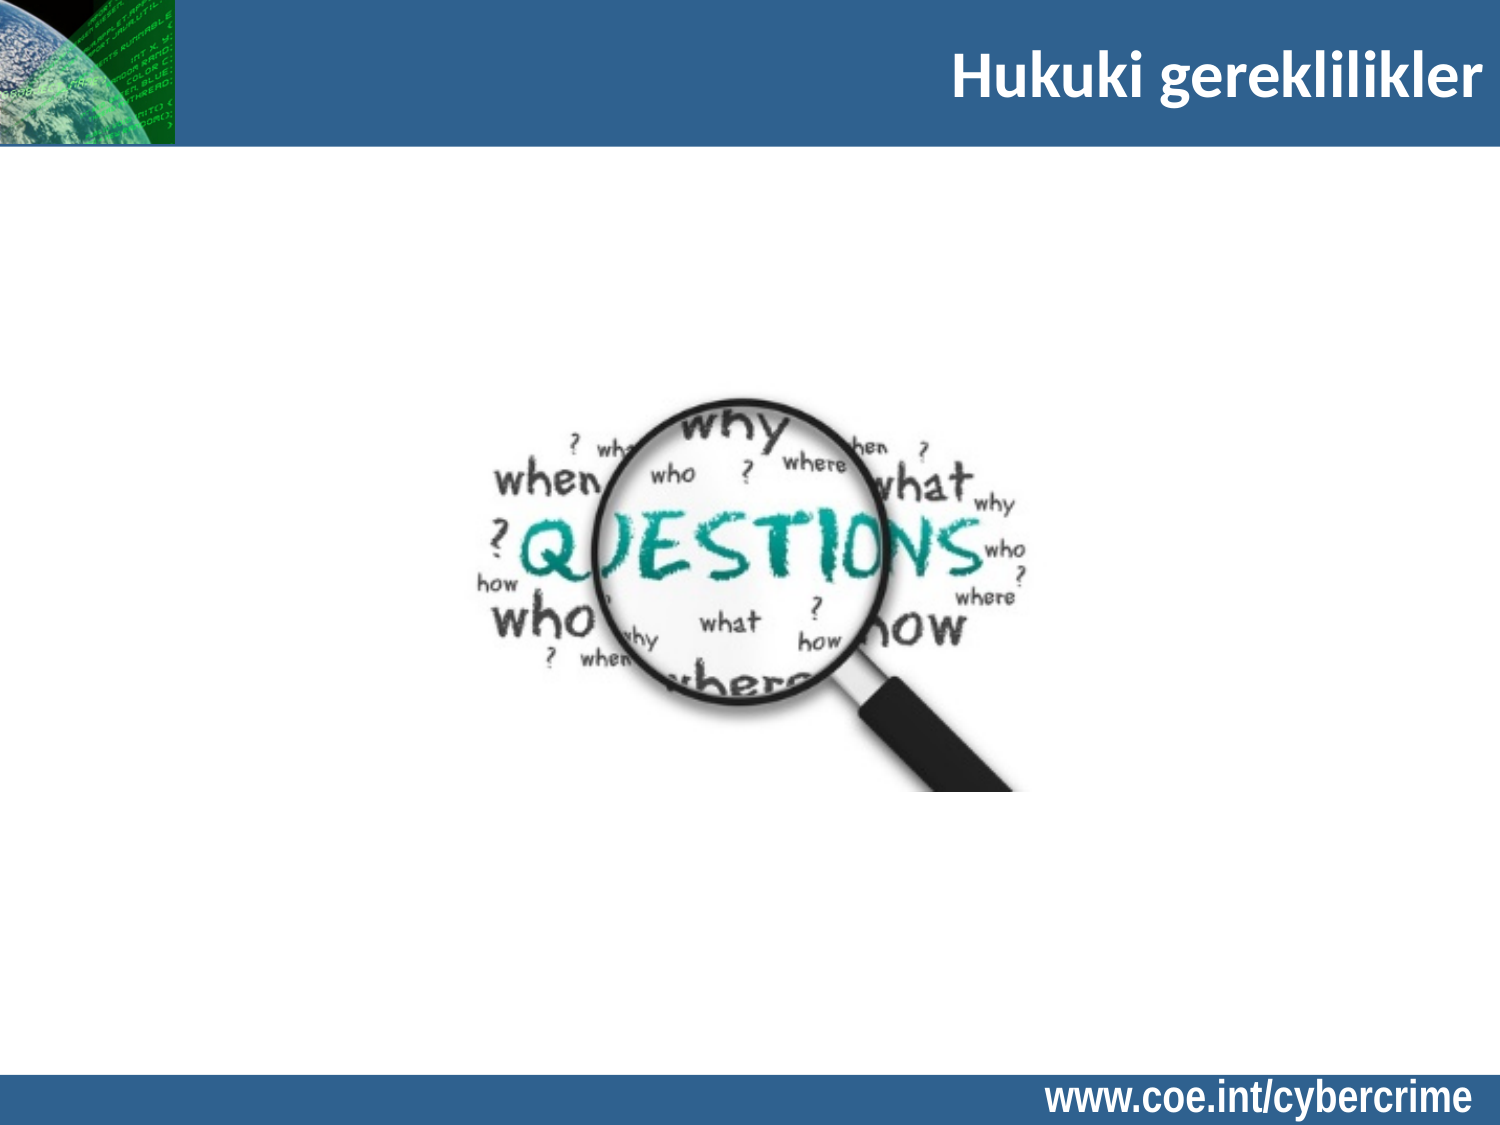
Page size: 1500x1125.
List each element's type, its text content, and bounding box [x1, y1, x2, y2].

picture [443, 332, 1057, 793]
text_box [0, 1073, 1030, 1125]
text_box www.coe.int/cybercrime [1030, 1059, 1500, 1125]
text_box Hukuki gereklilikler [177, 0, 1500, 149]
picture [0, 0, 175, 144]
